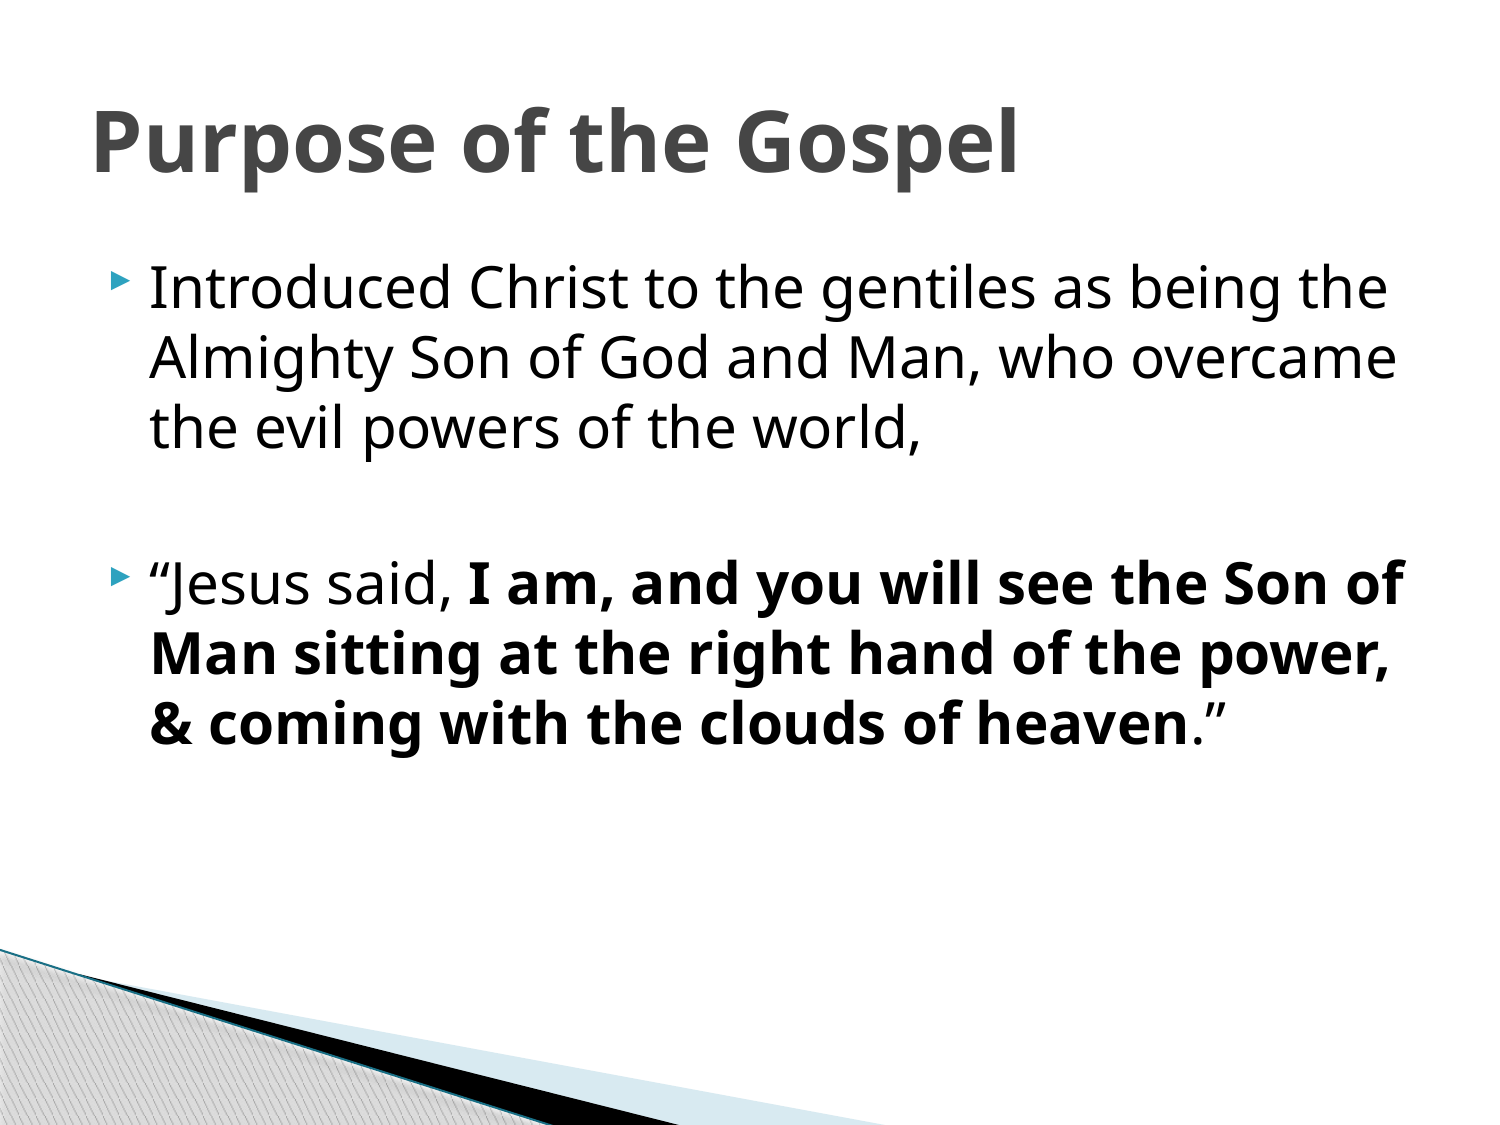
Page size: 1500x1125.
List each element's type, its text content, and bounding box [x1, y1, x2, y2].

title Purpose of the Gospel [75, 45, 1425, 233]
list Introduced Christ to the gentiles as being the Almighty Son of God and Man, who overcame the evil powers of the world, “Jesus said, I am, and you will see the Son of Man sitting at the right hand of the power, & coming with the clouds of heaven.” [75, 243, 1425, 986]
